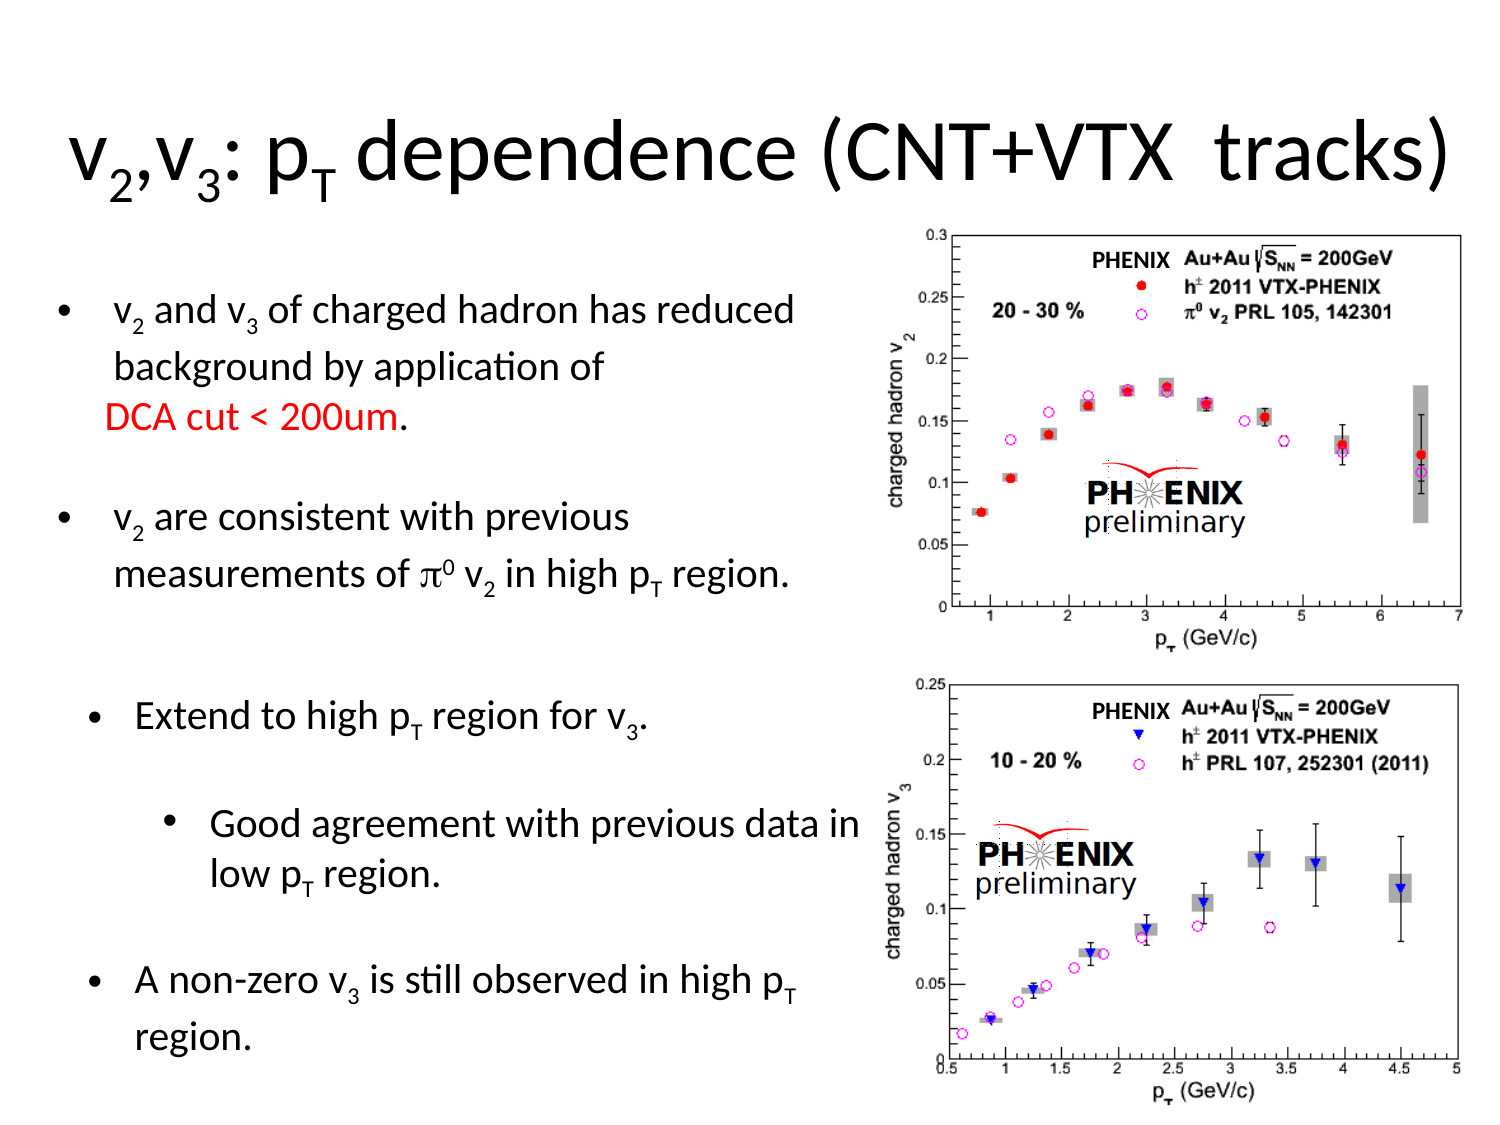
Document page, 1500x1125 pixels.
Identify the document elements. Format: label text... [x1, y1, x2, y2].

title v2,v3: pT dependence (CNT+VTX tracks) [42, 71, 1500, 235]
text_box Extend to high pT region for v3. Good agreement with previous data in low pT region. A non-zero v3 is still observed in high pT region. [72, 631, 884, 1067]
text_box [883, 225, 1464, 656]
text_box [883, 678, 1464, 1109]
text_box v2 and v3 of charged hadron has reduced background by application of DCA cut < 200um. v2 are consistent with previous measurements of p0 v2 in high pT region. [42, 274, 877, 610]
